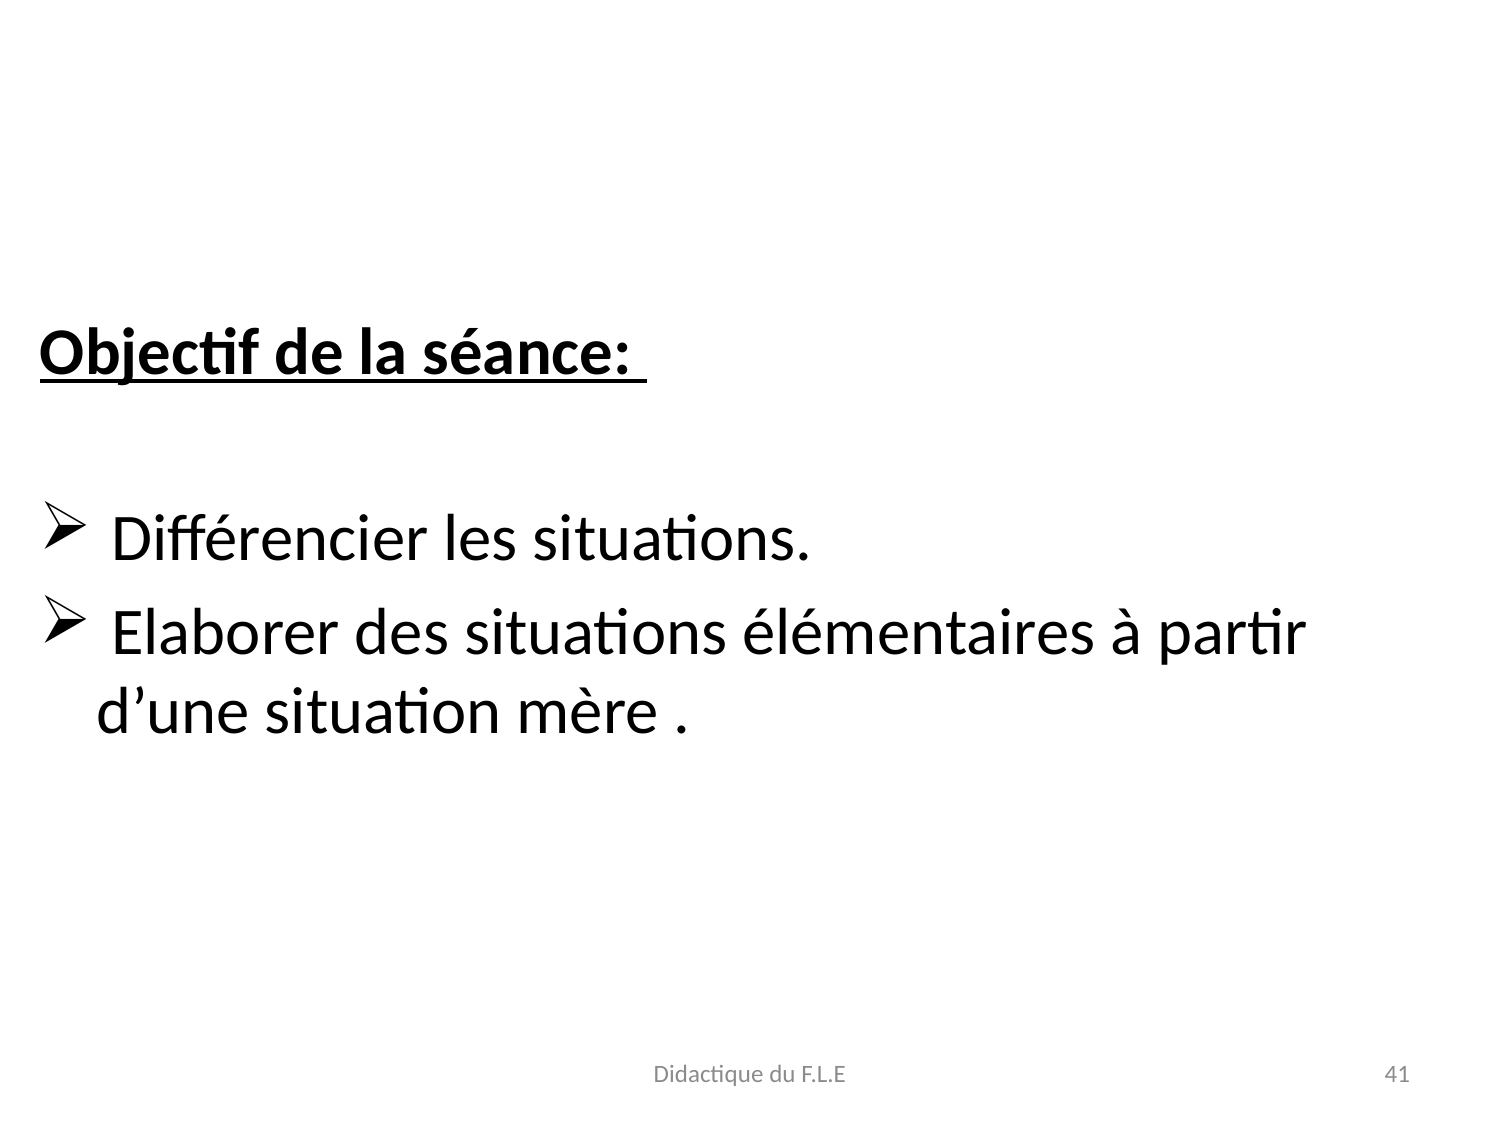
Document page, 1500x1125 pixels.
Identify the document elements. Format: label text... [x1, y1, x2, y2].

list Objectif de la séance: Différencier les situations. Elaborer des situations élémentaires à partir d’une situation mère . [24, 299, 1463, 1063]
slide_number 41 [1074, 1042, 1425, 1103]
footer Didactique du F.L.E [512, 1042, 988, 1103]
